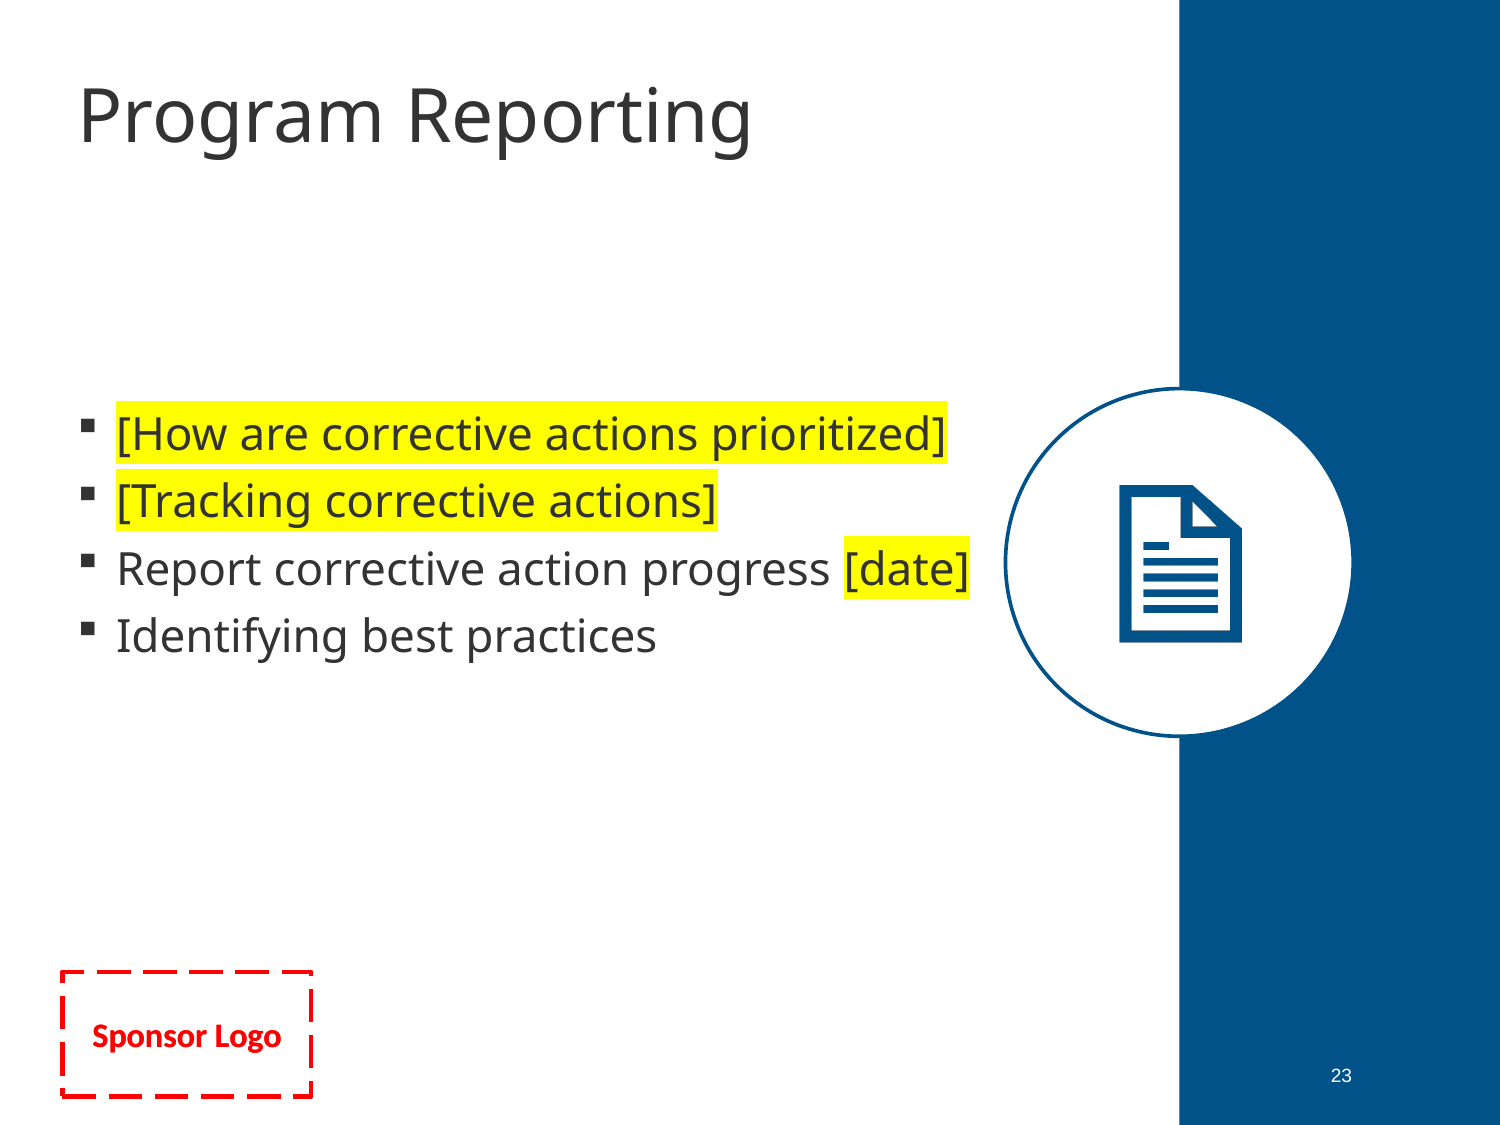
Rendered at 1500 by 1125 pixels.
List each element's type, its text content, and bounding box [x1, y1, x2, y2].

title Program Reporting [62, 31, 982, 195]
text_box [1003, 386, 1356, 739]
picture [1086, 469, 1275, 658]
text_box [1177, 0, 1500, 1125]
list [How are corrective actions prioritized] [Tracking corrective actions] Report corrective action progress [date] Identifying best practices [62, 271, 1013, 796]
slide_number 23 [1242, 1052, 1368, 1098]
